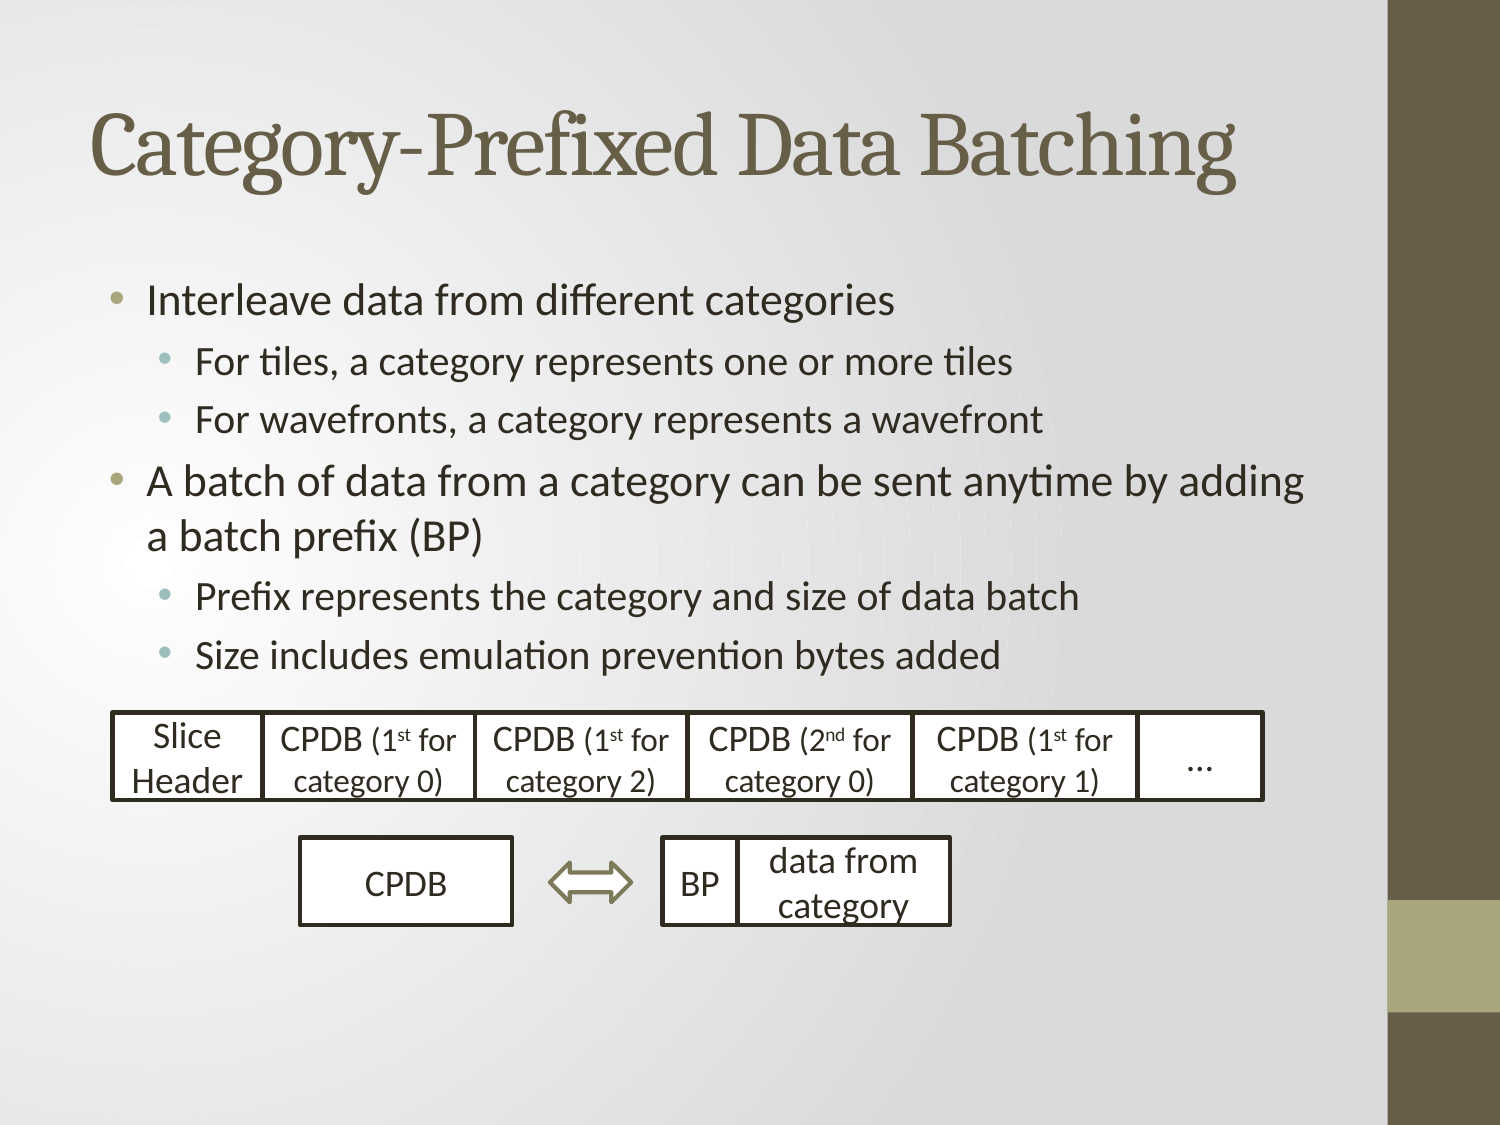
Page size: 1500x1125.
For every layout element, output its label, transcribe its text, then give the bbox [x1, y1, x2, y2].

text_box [299, 836, 951, 926]
title Category-Prefixed Data Batching [75, 45, 1325, 233]
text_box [111, 711, 1263, 801]
list Interleave data from different categories For tiles, a category represents one or more tiles For wavefronts, a category represents a wavefront A batch of data from a category can be sent anytime by adding a batch prefix (BP) Prefix represents the category and size of data batch Size includes emulation prevention bytes added [75, 262, 1325, 1050]
